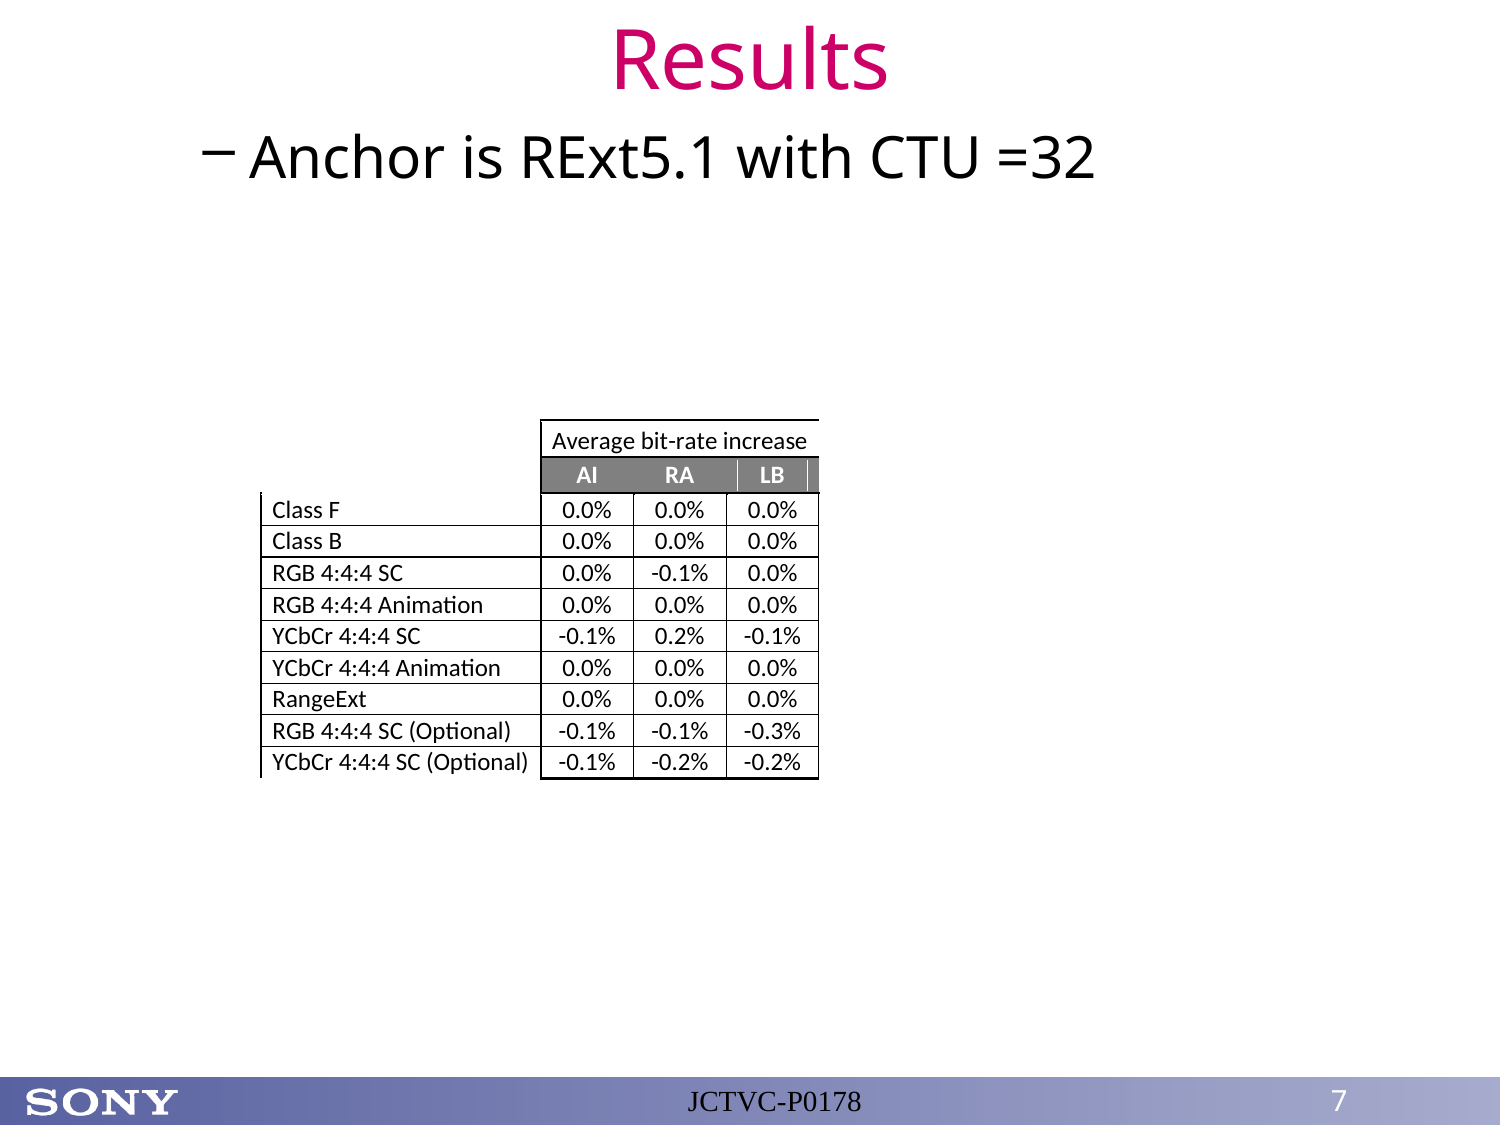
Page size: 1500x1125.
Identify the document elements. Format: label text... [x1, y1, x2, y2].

picture [249, 419, 1251, 822]
title Results [112, 0, 1388, 112]
slide_number 7 [1049, 1074, 1363, 1125]
picture [26, 1088, 178, 1116]
list Anchor is RExt5.1 with CTU =32 [112, 112, 1388, 1013]
footer JCTVC-P0178 [537, 1074, 1013, 1125]
